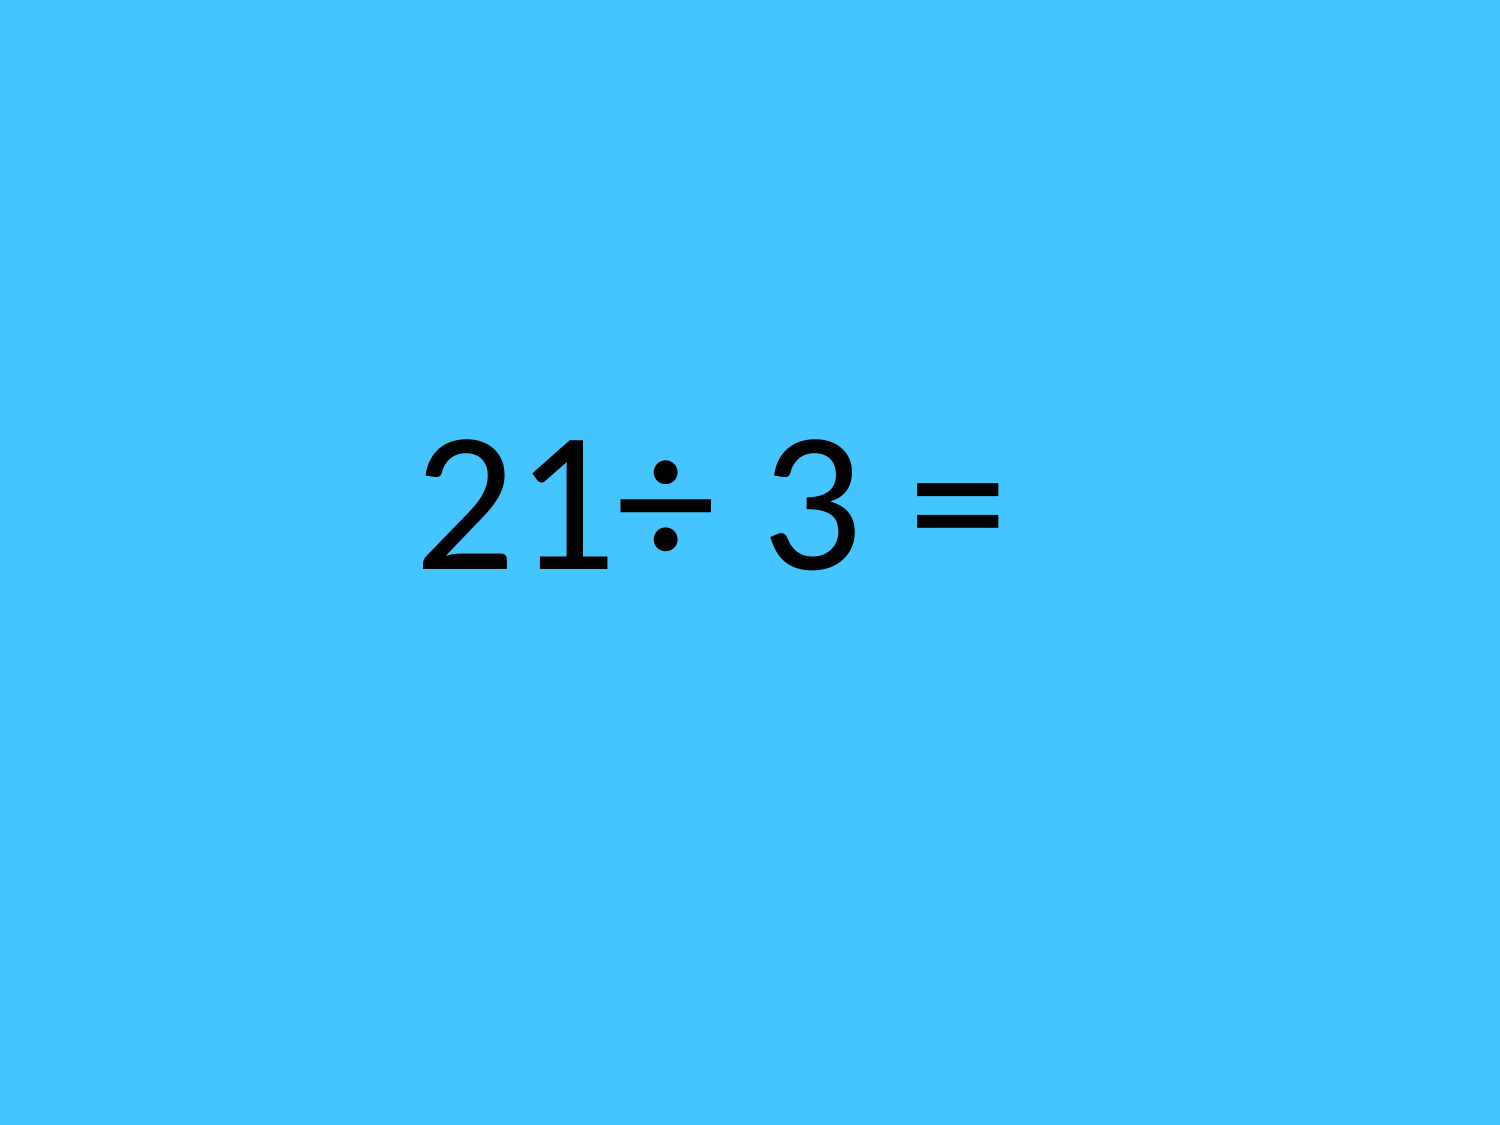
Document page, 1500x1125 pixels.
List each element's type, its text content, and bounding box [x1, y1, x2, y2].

text_box 21÷ 3 = [399, 362, 1138, 618]
